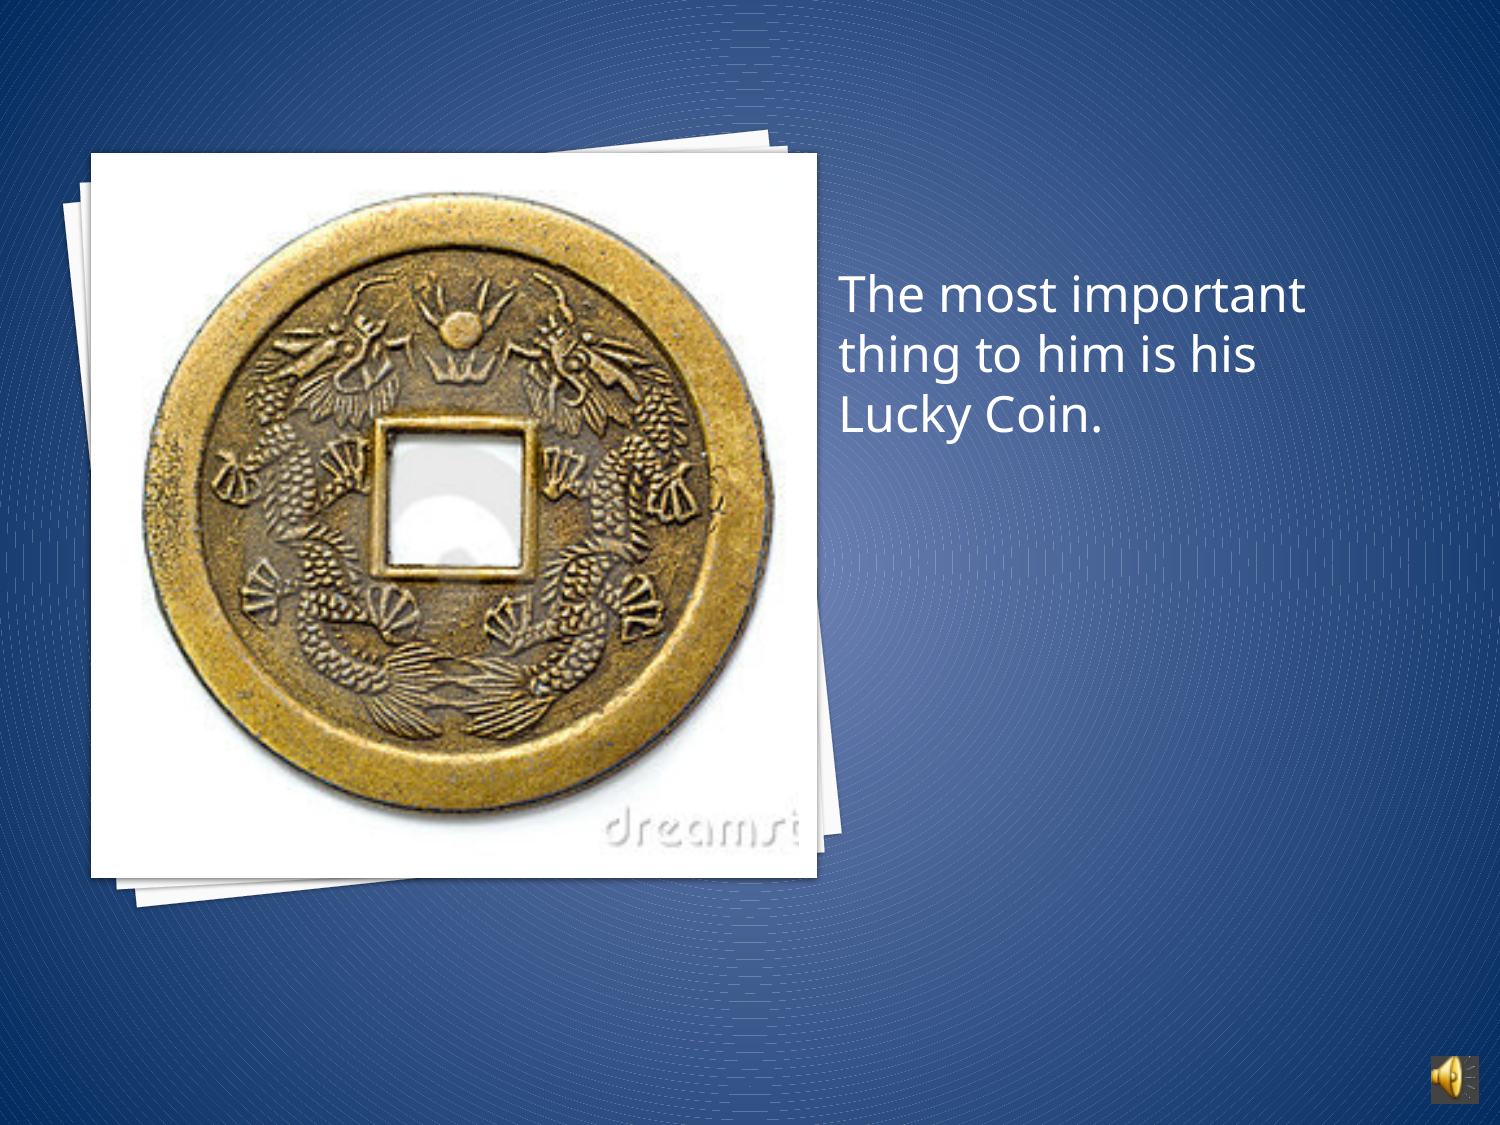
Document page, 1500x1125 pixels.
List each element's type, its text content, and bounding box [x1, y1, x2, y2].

picture [108, 170, 800, 862]
list The most important thing to him is his Lucky Coin. [825, 262, 1375, 700]
picture [1429, 1054, 1481, 1106]
